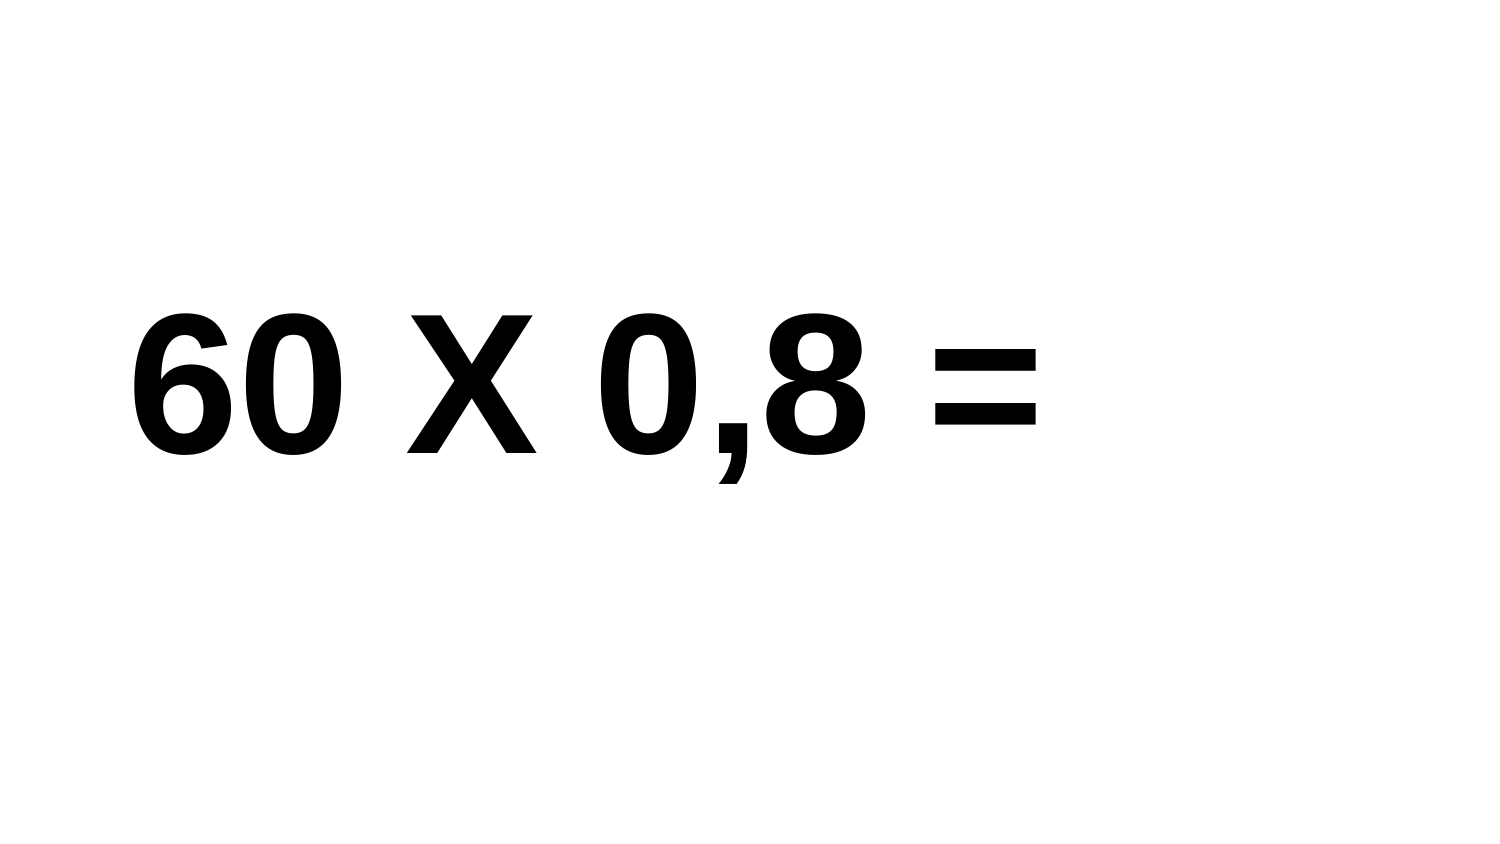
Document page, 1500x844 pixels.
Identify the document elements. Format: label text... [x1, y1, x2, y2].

text_box 60 X 0,8 = [112, 318, 1388, 509]
